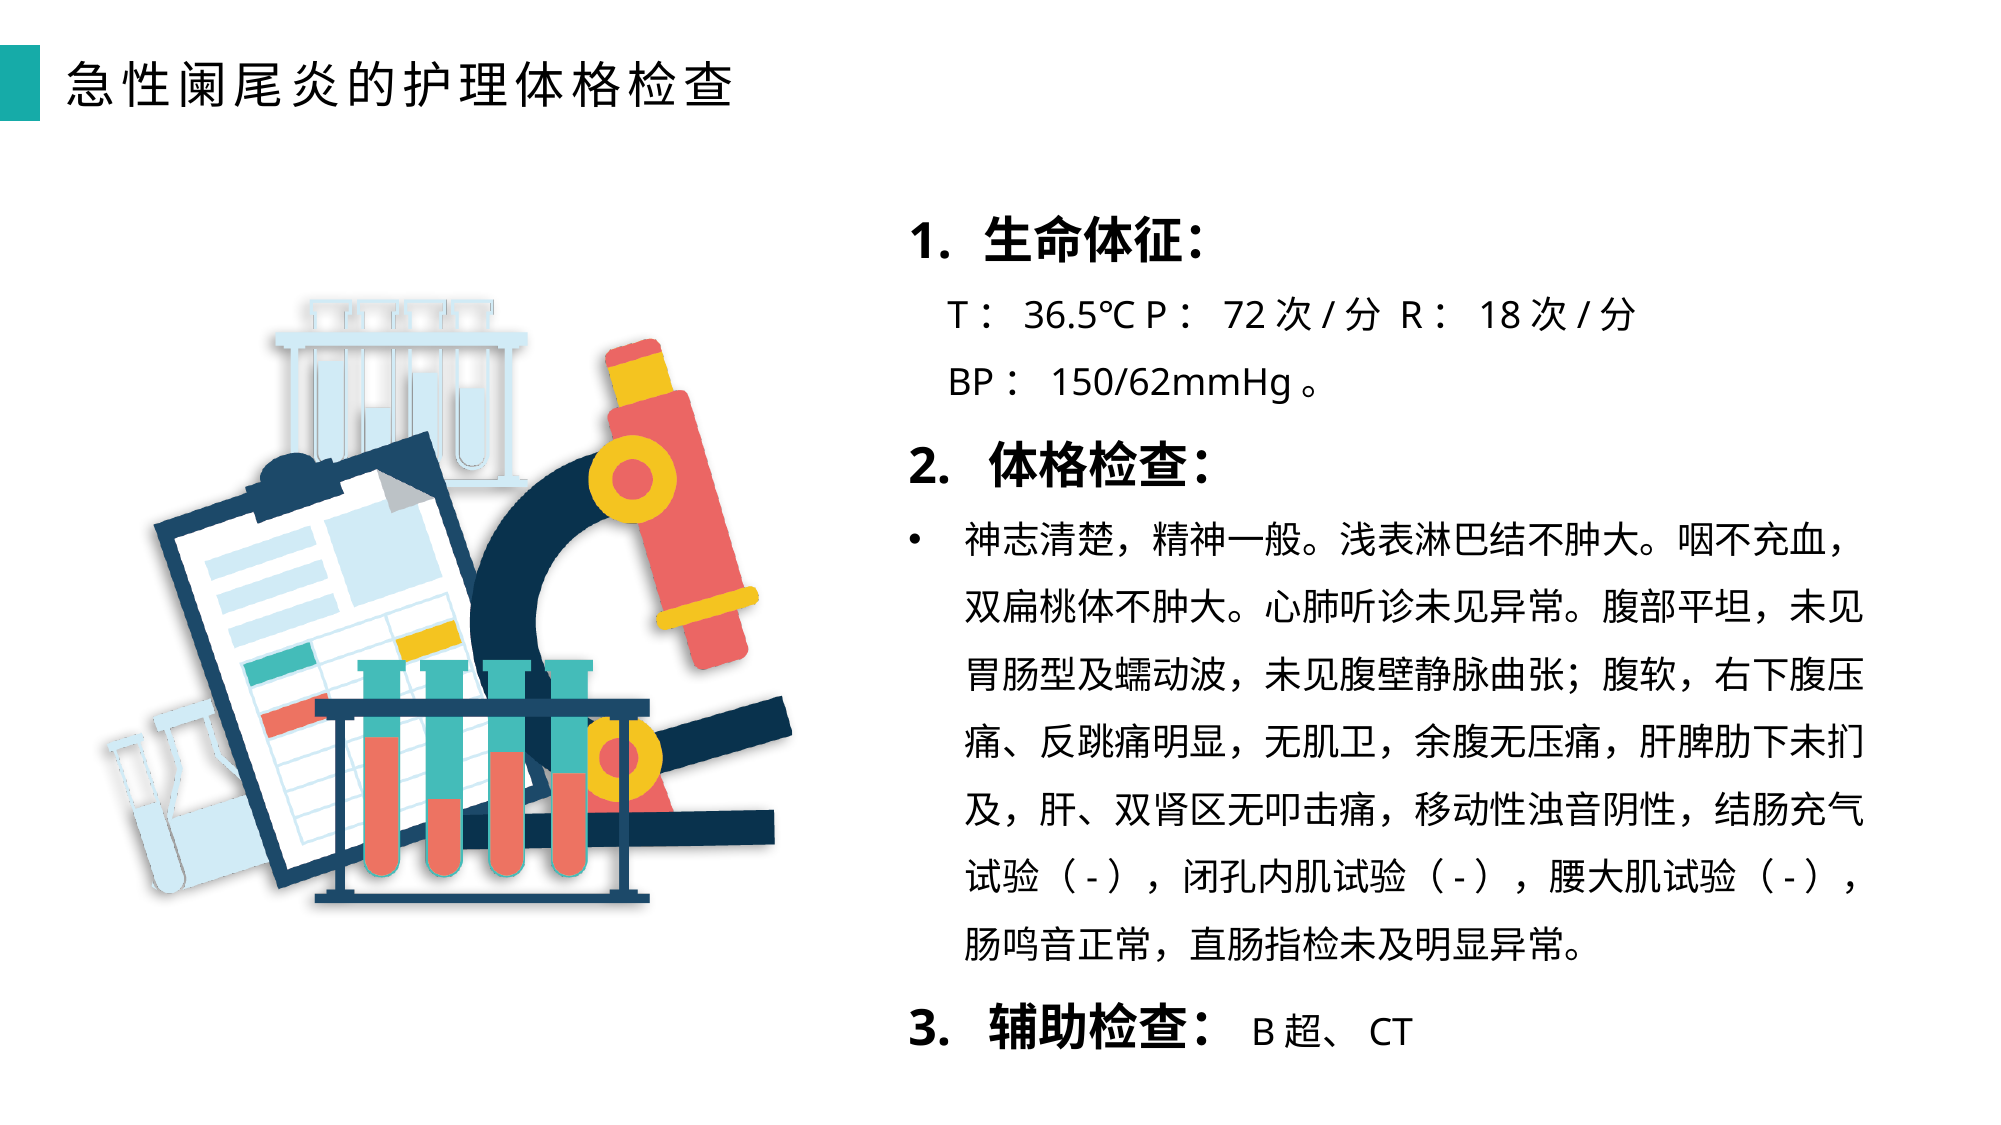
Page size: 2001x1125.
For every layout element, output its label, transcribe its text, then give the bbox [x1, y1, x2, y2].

text_box 生命体征： T：36.5℃ P：72次/分 R：18次/分 BP：150/62mmHg。 2. 体格检查： 神志清楚，精神一般。浅表淋巴结不肿大。咽不充血，双扁桃体不肿大。心肺听诊未见异常。腹部平坦，未见胃肠型及蠕动波，未见腹壁静脉曲张；腹软，右下腹压痛、反跳痛明显，无肌卫，余腹无压痛，肝脾肋下未扪及，肝、双肾区无叩击痛，移动性浊音阴性，结肠充气试验（-），闭孔内肌试验（-），腰大肌试验（-），肠鸣音正常，直肠指检未及明显异常。 3. 辅助检查：B超、CT [893, 171, 1894, 1064]
picture [106, 299, 793, 904]
text_box [0, 45, 40, 121]
text_box 急性阑尾炎的护理体格检查 [50, 45, 774, 121]
